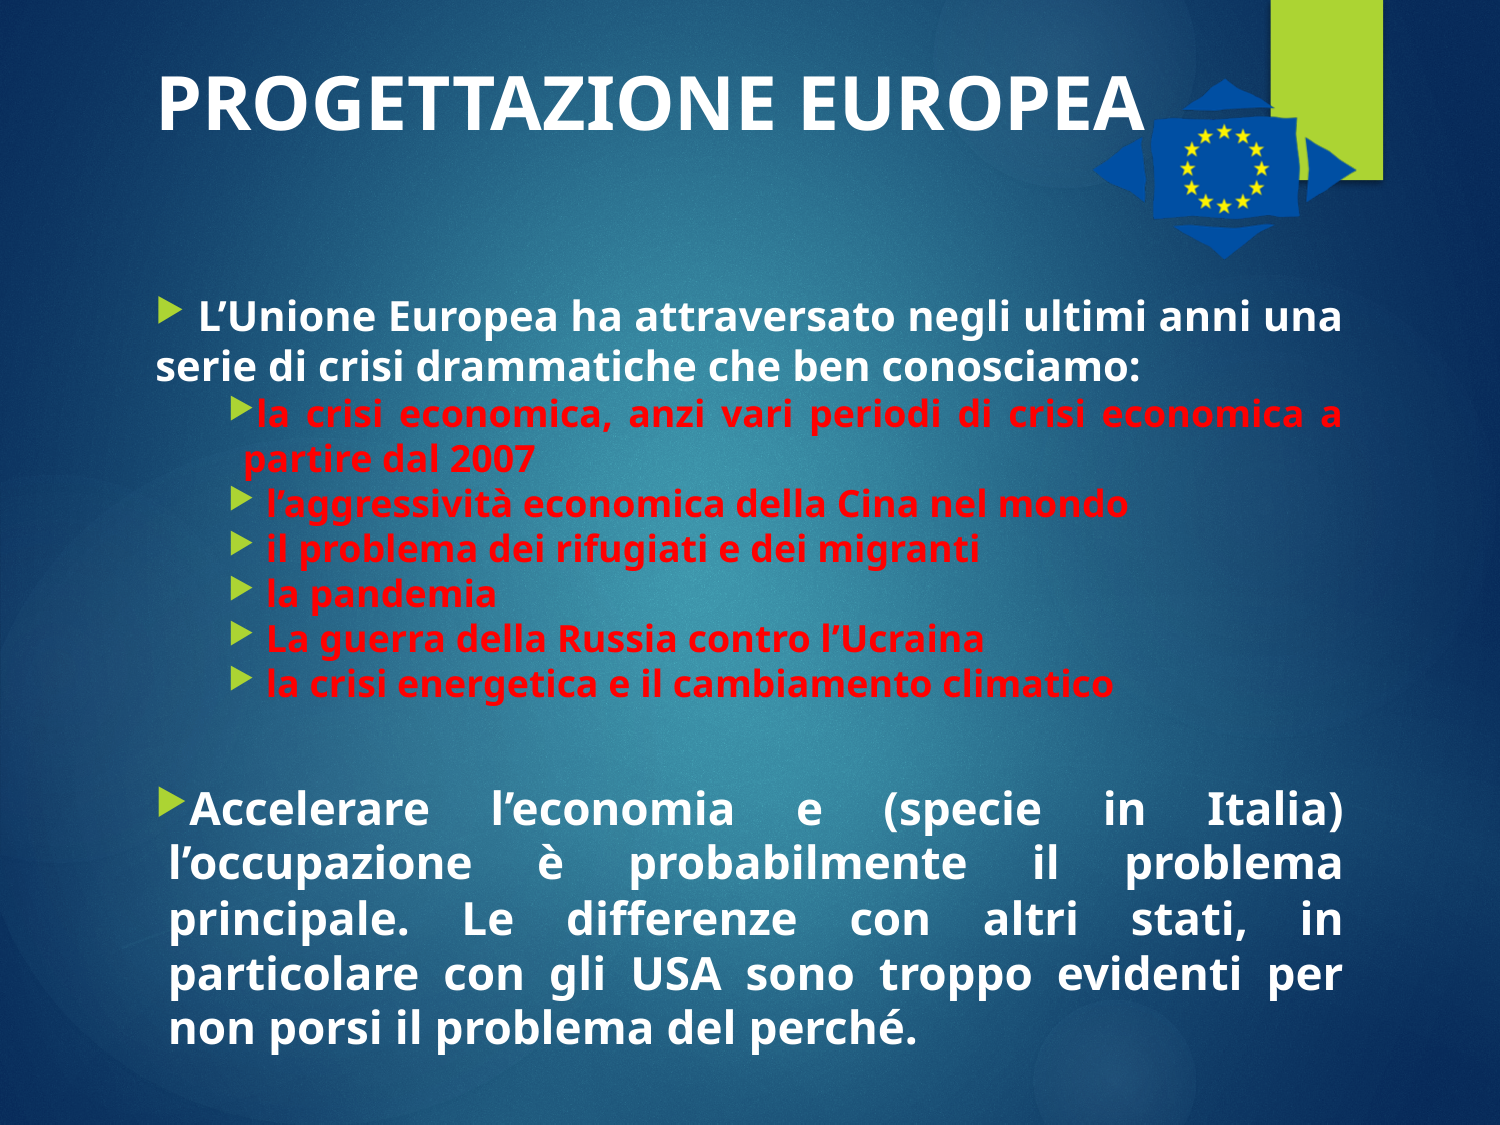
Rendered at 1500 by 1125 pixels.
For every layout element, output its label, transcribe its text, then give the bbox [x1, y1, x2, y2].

title progettazione europea [140, 48, 1360, 282]
list L’Unione Europea ha attraversato negli ultimi anni una serie di crisi drammatiche che ben conosciamo: la crisi economica, anzi vari periodi di crisi economica a partire dal 2007 l’aggressività economica della Cina nel mondo il problema dei rifugiati e dei migranti la pandemia La guerra della Russia contro l’Ucraina la crisi energetica e il cambiamento climatico Accelerare l’economia e (specie in Italia) l’occupazione è probabilmente il problema principale. Le differenze con altri stati, in particolare con gli USA sono troppo evidenti per non porsi il problema del perché. [140, 282, 1360, 1077]
picture [1088, 76, 1360, 262]
